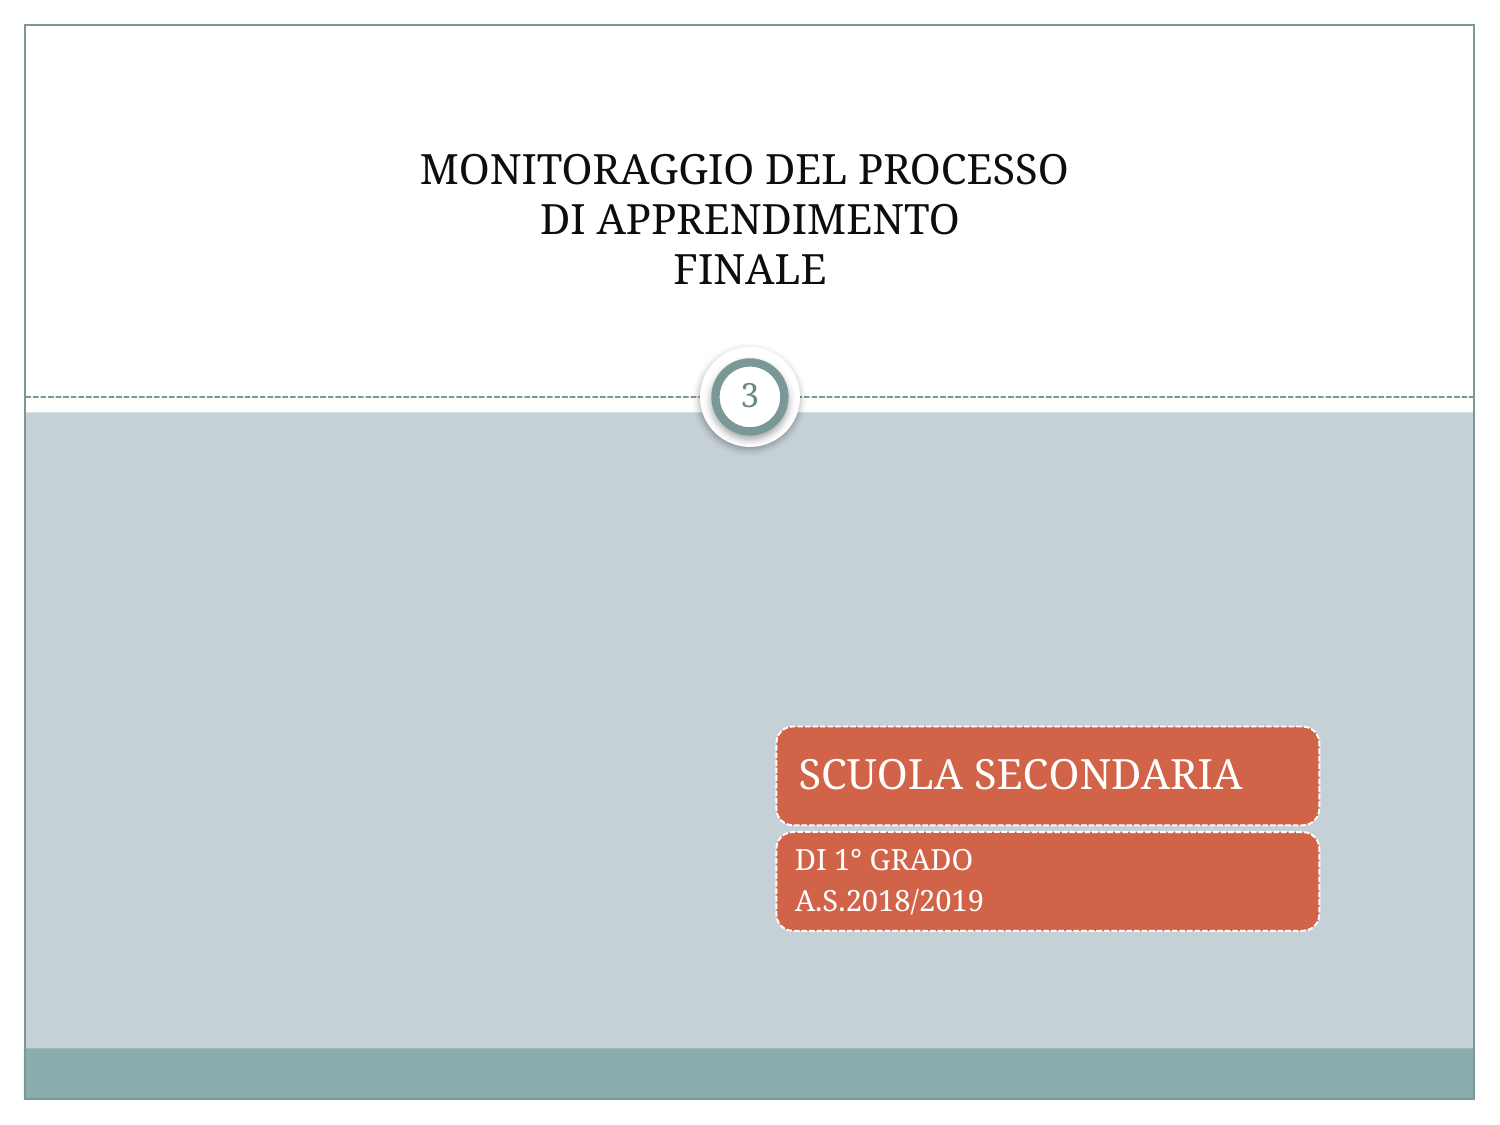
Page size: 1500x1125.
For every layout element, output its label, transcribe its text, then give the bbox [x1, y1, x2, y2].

title MONITORAGGIO DEL PROCESSO DI APPRENDIMENTO FINALE [112, 62, 1388, 350]
slide_number 3 [712, 360, 788, 434]
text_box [776, 724, 1320, 933]
